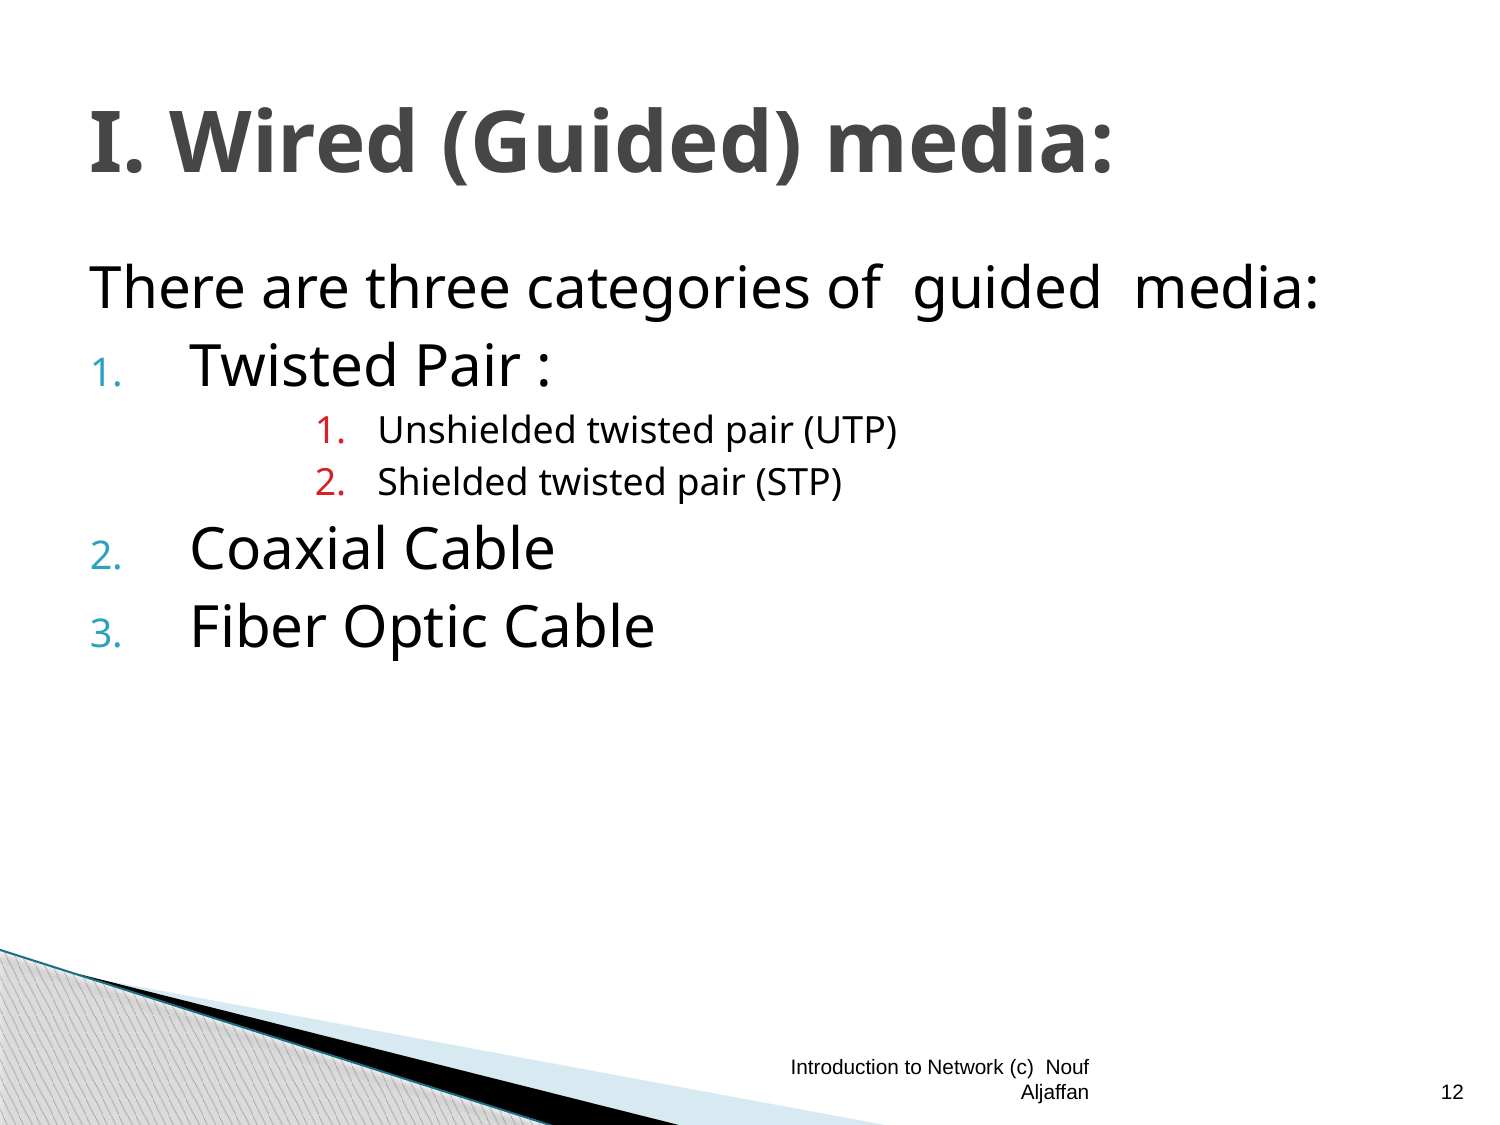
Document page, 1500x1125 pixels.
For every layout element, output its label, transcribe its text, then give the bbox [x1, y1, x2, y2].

title I. Wired (Guided) media: [75, 45, 1425, 233]
footer Introduction to Network (c) Nouf Aljaffan [718, 1051, 1105, 1112]
list There are three categories of guided media: Twisted Pair : Unshielded twisted pair (UTP) Shielded twisted pair (STP) Coaxial Cable Fiber Optic Cable [75, 243, 1425, 986]
slide_number 12 [1418, 1051, 1479, 1112]
